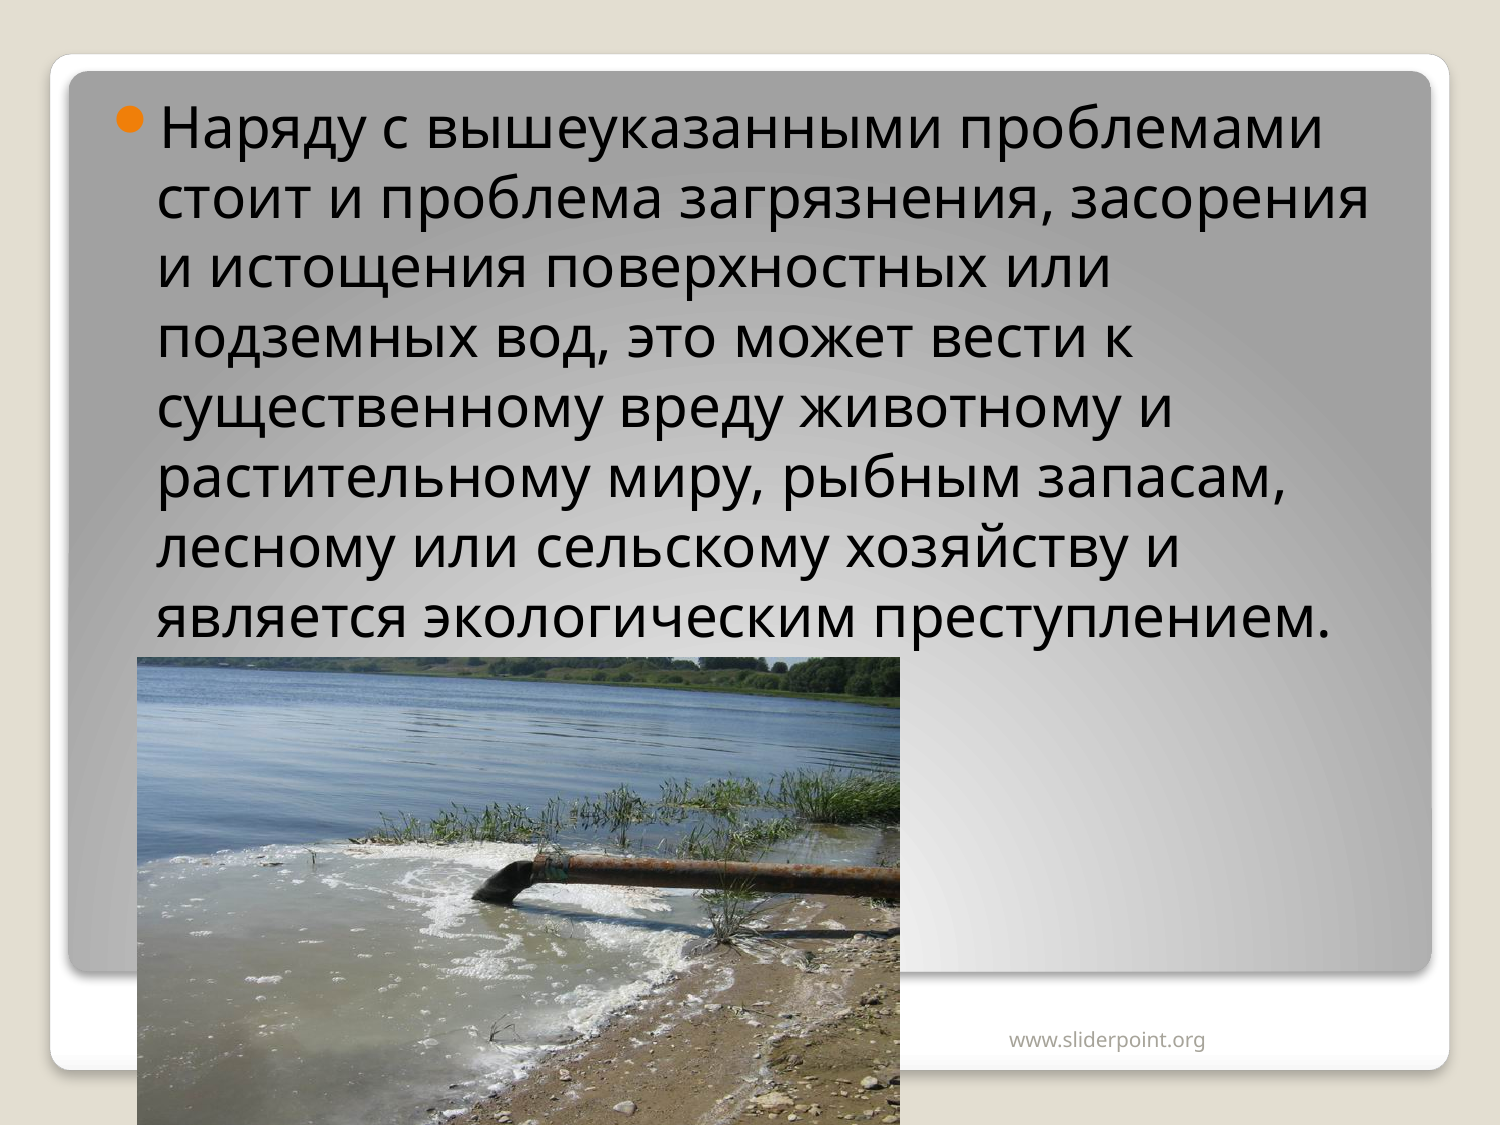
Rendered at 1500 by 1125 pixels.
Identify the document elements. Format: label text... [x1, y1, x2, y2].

picture [137, 657, 901, 1125]
list Наряду с вышеуказанными проблемами стоит и проблема загрязнения, засорения и истощения поверхностных или подземных вод, это может вести к существенному вреду животному и растительному миру, рыбным запасам, лесному или сельскому хозяйству и является экологическим преступлением. [82, 75, 1425, 675]
footer www.sliderpoint.org [994, 1002, 1370, 1063]
